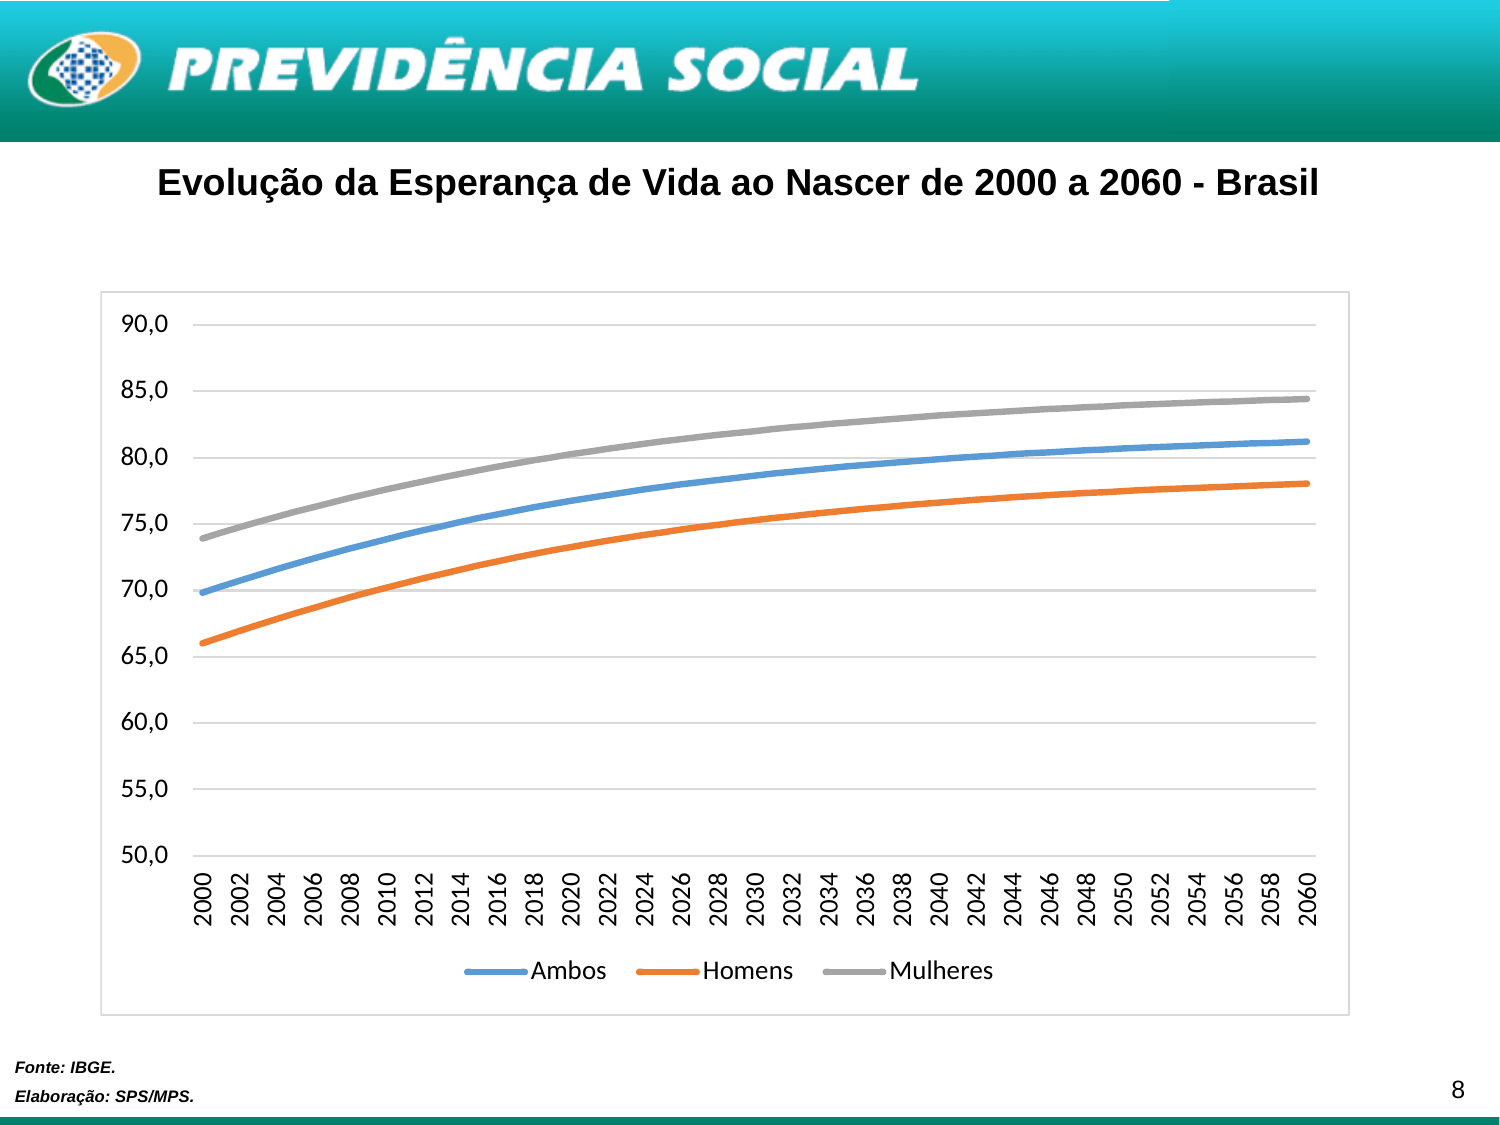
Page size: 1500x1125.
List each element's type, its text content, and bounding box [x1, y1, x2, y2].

picture [0, 0, 1500, 142]
picture [99, 290, 1351, 1017]
picture [0, 1117, 1500, 1125]
text_box Fonte: IBGE. Elaboração: SPS/MPS. [0, 1049, 1500, 1113]
text_box Evolução da Esperança de Vida ao Nascer de 2000 a 2060 - Brasil [0, 125, 1489, 237]
